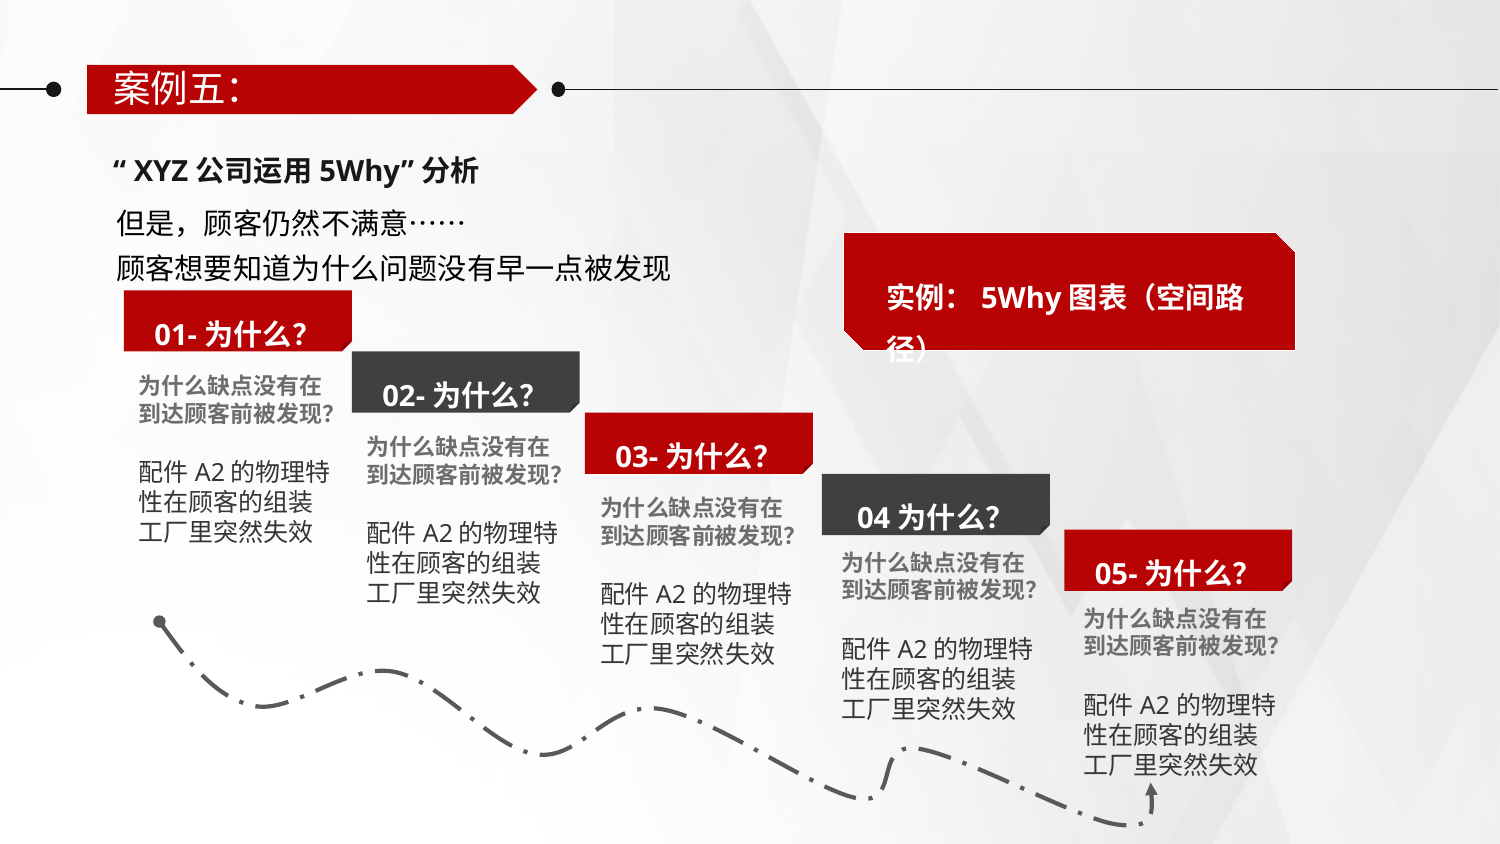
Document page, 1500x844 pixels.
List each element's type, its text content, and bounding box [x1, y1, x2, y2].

text_box 但是，顾客仍然不满意…… 顾客想要知道为什么问题没有早一点被发现 [101, 187, 1464, 294]
text_box 案例五： [98, 57, 538, 118]
text_box “ XYZ公司运用5Why”分析 [98, 127, 1081, 195]
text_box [23, 59, 36, 120]
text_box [123, 290, 1293, 826]
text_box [553, 83, 1499, 96]
text_box 实例：5Why图表（空间路径） [871, 254, 1299, 374]
text_box [85, 62, 98, 117]
